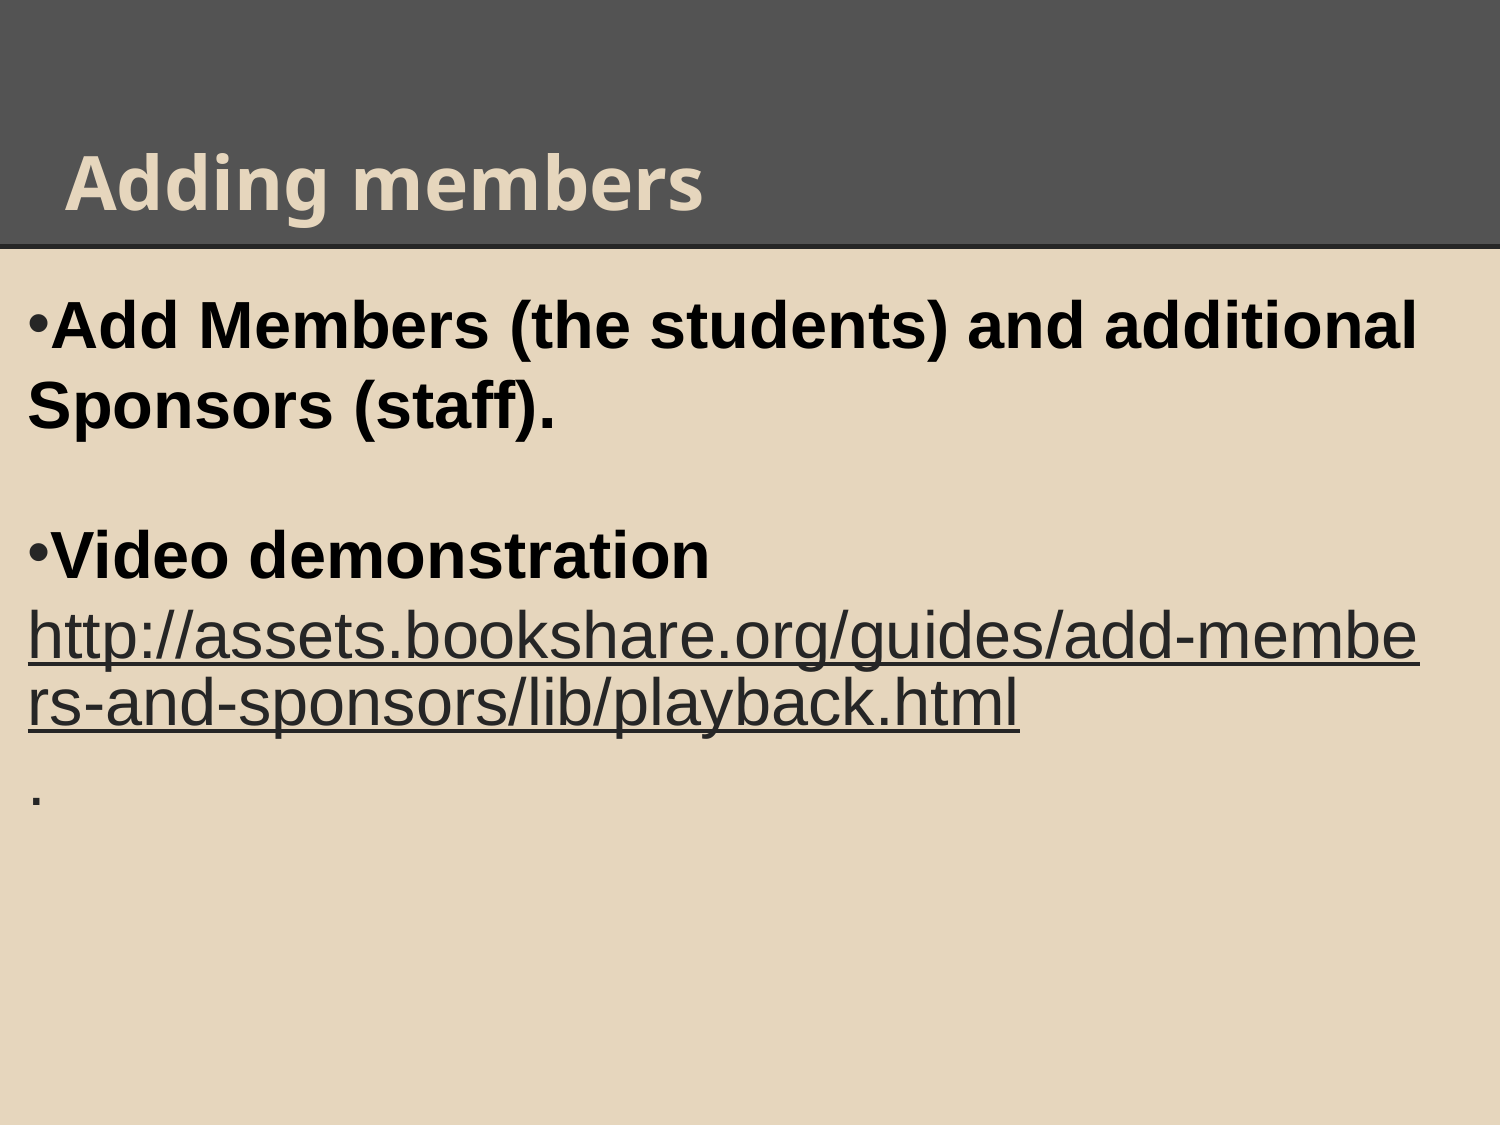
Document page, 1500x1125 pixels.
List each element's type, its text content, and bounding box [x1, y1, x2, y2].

text_box Add Members (the students) and additional Sponsors (staff). Video demonstration http://assets.bookshare.org/guides/add-members-and-sponsors/lib/playback.html. [12, 274, 1450, 795]
title Adding members [12, 22, 1363, 240]
